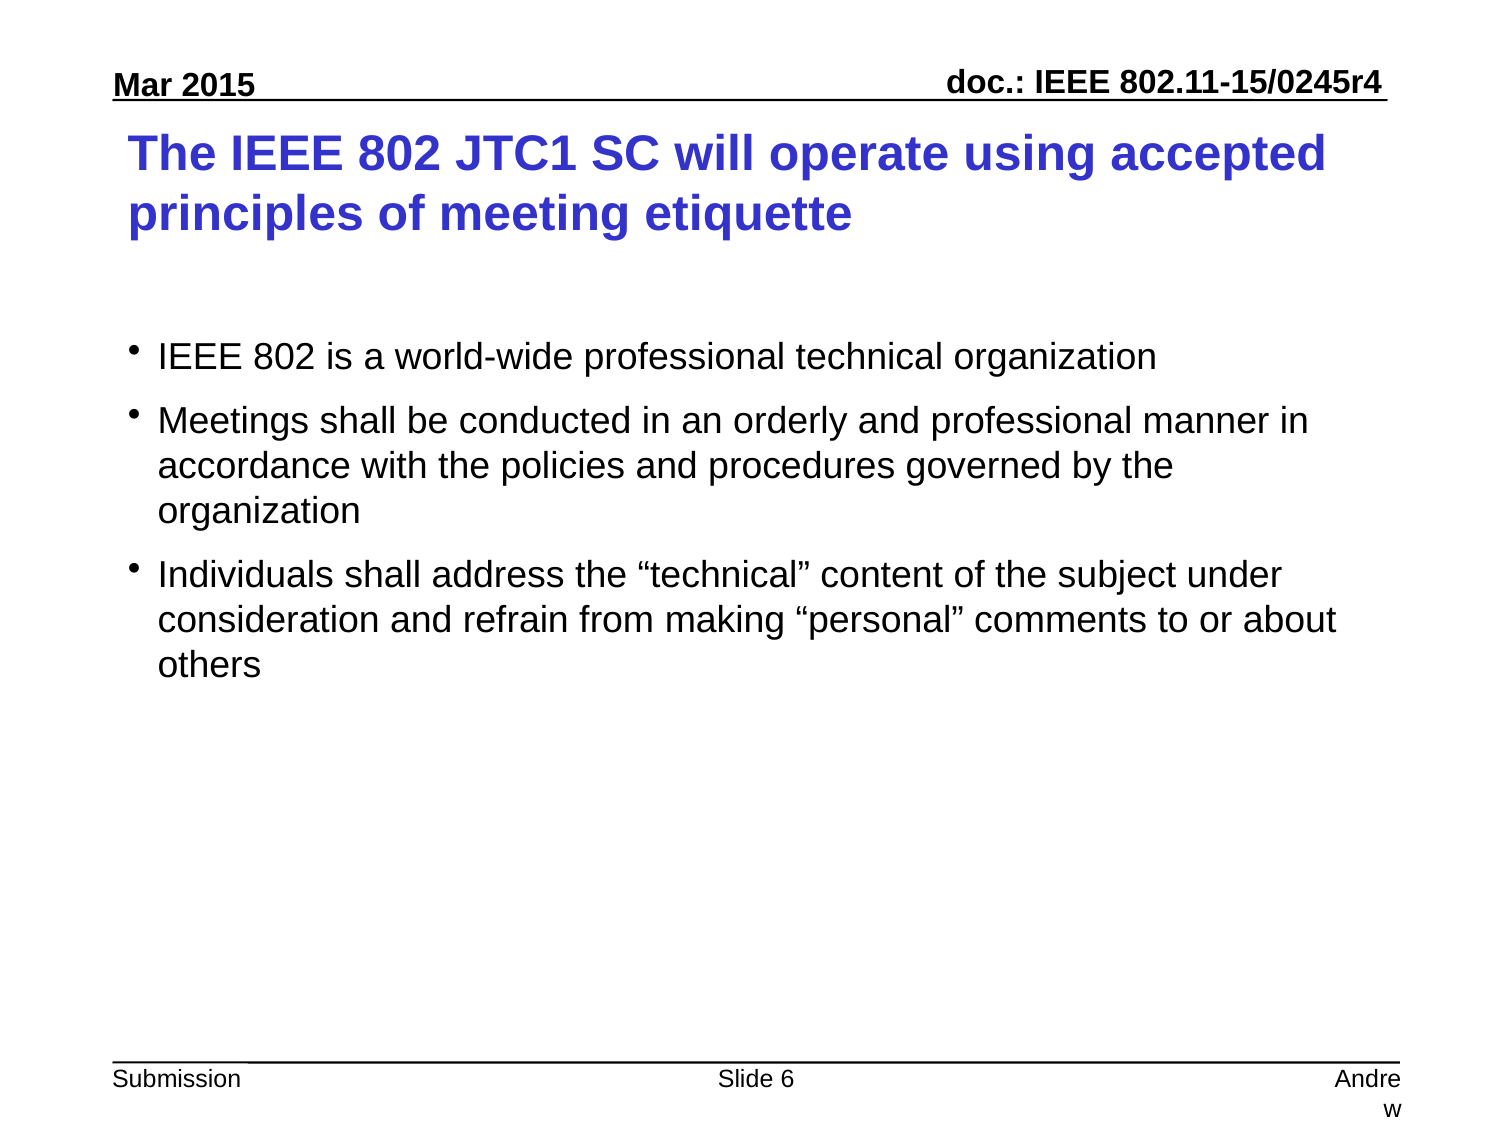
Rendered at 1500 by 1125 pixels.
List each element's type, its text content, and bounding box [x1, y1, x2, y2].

list IEEE 802 is a world-wide professional technical organization Meetings shall be conducted in an orderly and professional manner in accordance with the policies and procedures governed by the organization Individuals shall address the “technical” content of the subject under consideration and refrain from making “personal” comments to or about others [112, 324, 1388, 1000]
footer Andrew Myles, Cisco [1320, 1061, 1402, 1093]
title The IEEE 802 JTC1 SC will operate using accepted principles of meeting etiquette [112, 112, 1388, 288]
slide_number Slide 6 [709, 1061, 803, 1093]
